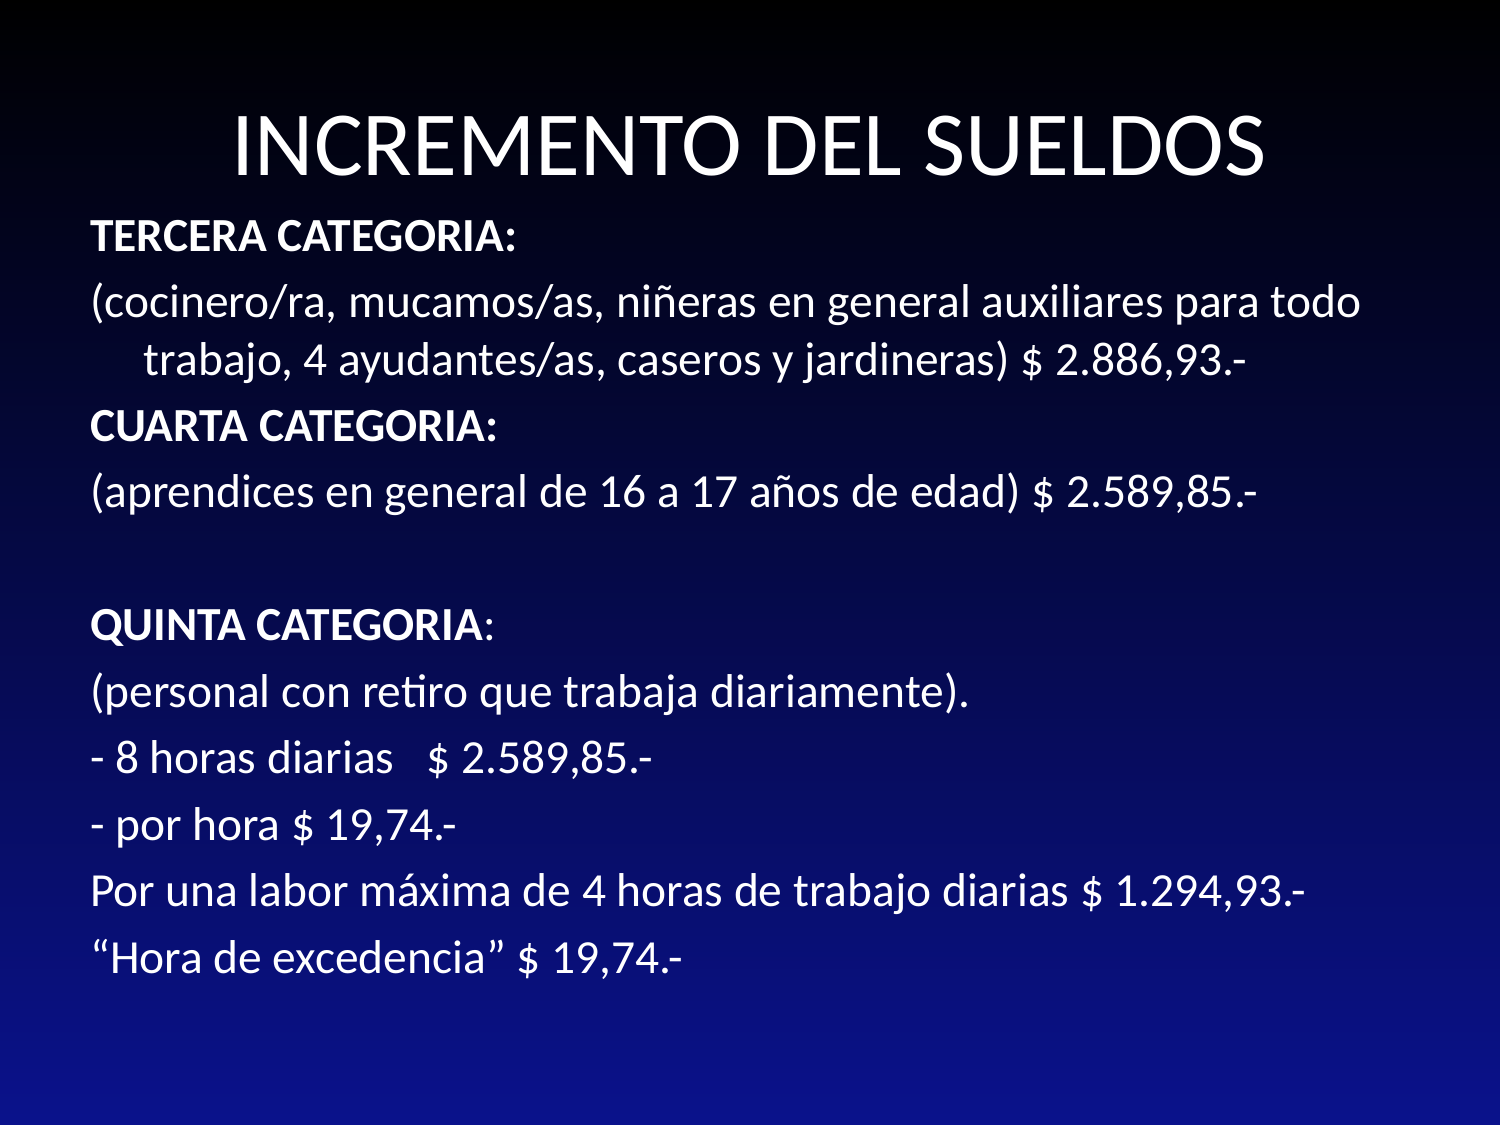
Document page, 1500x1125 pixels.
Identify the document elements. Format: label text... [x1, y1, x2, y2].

list TERCERA CATEGORIA: (cocinero/ra, mucamos/as, niñeras en general auxiliares para todo trabajo, 4 ayudantes/as, caseros y jardineras) $ 2.886,93.- CUARTA CATEGORIA: (aprendices en general de 16 a 17 años de edad) $ 2.589,85.- QUINTA CATEGORIA: (personal con retiro que trabaja diariamente). - 8 horas diarias $ 2.589,85.- - por hora $ 19,74.- Por una labor máxima de 4 horas de trabajo diarias $ 1.294,93.- “Hora de excedencia” $ 19,74.- [74, 196, 1426, 1006]
title INCREMENTO DEL SUELDOS [74, 44, 1426, 196]
